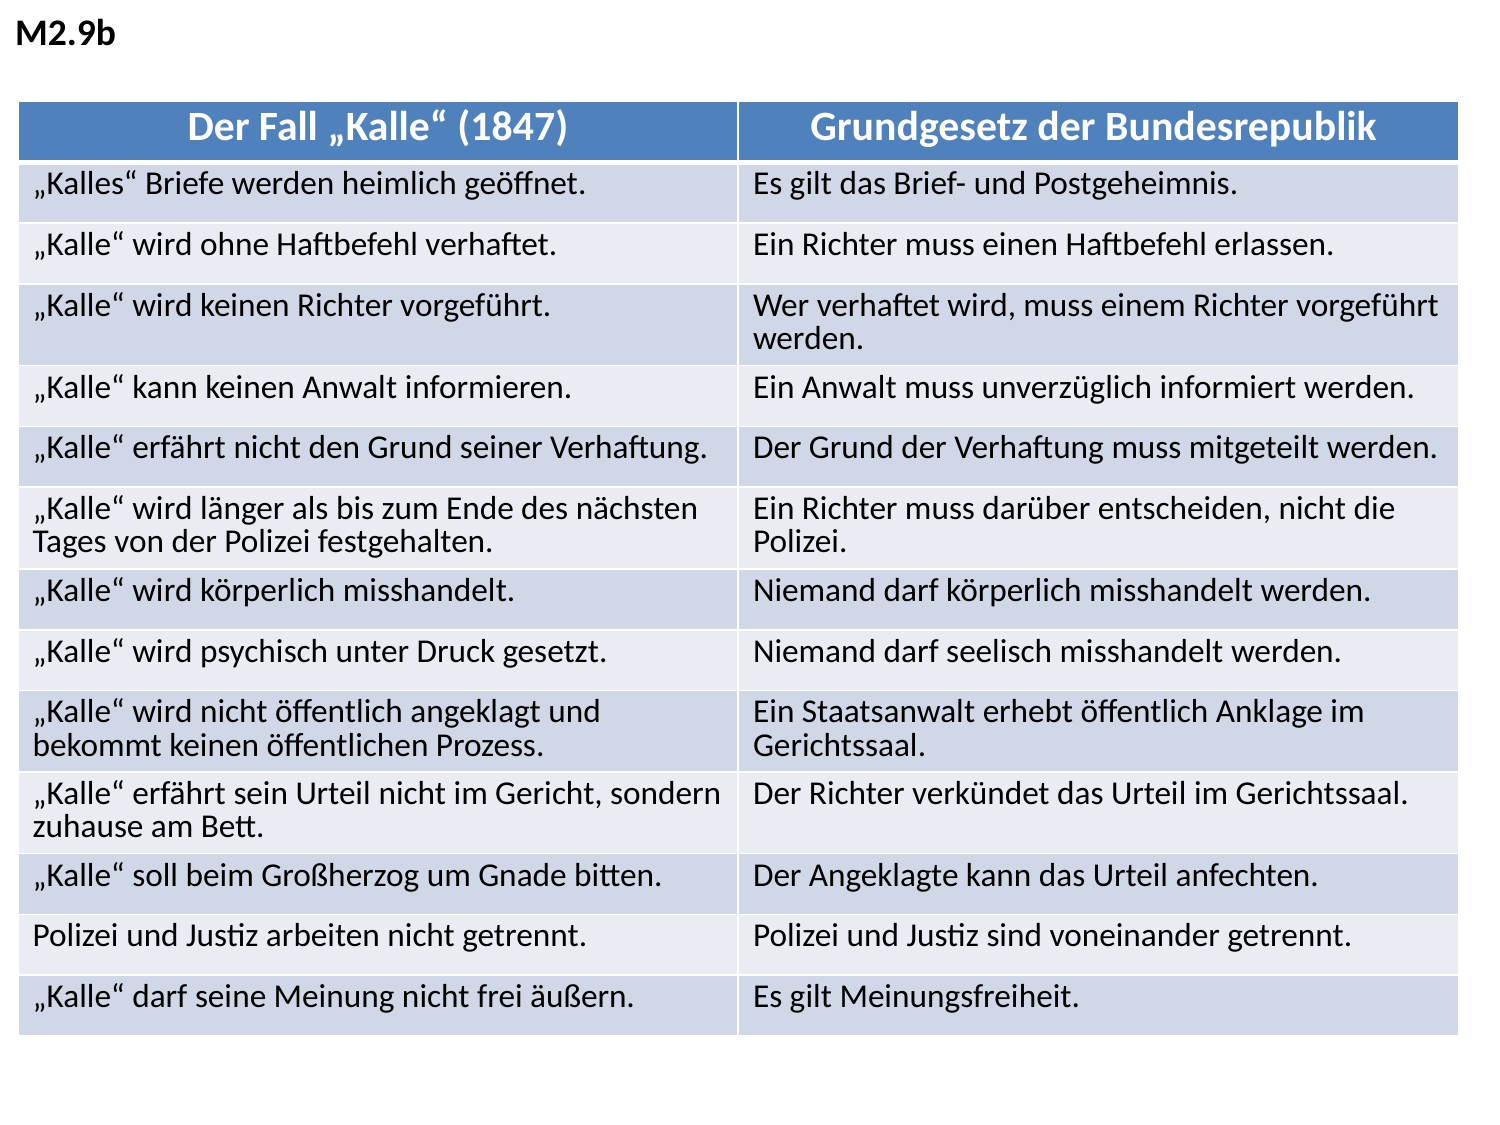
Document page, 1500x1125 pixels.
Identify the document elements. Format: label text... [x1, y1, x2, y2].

table_cell „Kalle“ wird länger als bis zum Ende des nächsten Tages von der Polizei festgehalten. [19, 488, 737, 568]
table_cell „Kalle“ kann keinen Anwalt informieren. [19, 366, 737, 426]
table_cell „Kalles“ Briefe werden heimlich geöffnet. [19, 165, 737, 222]
table_cell „Kalle“ wird nicht öffentlich angeklagt und bekommt keinen öffentlichen Prozess. [19, 691, 737, 771]
table_cell „Kalle“ wird psychisch unter Druck gesetzt. [19, 631, 737, 690]
table_cell „Kalle“ darf seine Meinung nicht frei äußern. [19, 976, 737, 1035]
table_cell Ein Staatsanwalt erhebt öffentlich Anklage im Gerichtssaal. [739, 691, 1458, 771]
table_cell „Kalle“ wird ohne Haftbefehl verhaftet. [19, 224, 737, 283]
table_cell Es gilt das Brief- und Postgeheimnis. [739, 165, 1458, 222]
table_cell Der Grund der Verhaftung muss mitgeteilt werden. [739, 427, 1458, 486]
table_cell Es gilt Meinungsfreiheit. [739, 976, 1458, 1035]
table_cell Ein Anwalt muss unverzüglich informiert werden. [739, 366, 1458, 426]
table_cell Niemand darf körperlich misshandelt werden. [739, 570, 1458, 629]
table_cell Der Angeklagte kann das Urteil anfechten. [739, 854, 1458, 914]
table_cell „Kalle“ wird keinen Richter vorgeführt. [19, 285, 737, 365]
table_header Grundgesetz der Bundesrepublik [739, 102, 1458, 160]
table_cell Polizei und Justiz sind voneinander getrennt. [739, 915, 1458, 974]
table_cell „Kalle“ erfährt sein Urteil nicht im Gericht, sondern zuhause am Bett. [19, 773, 737, 853]
text_box M2.9b [0, 0, 160, 61]
table_cell Wer verhaftet wird, muss einem Richter vorgeführt werden. [739, 285, 1458, 365]
table_cell Der Richter verkündet das Urteil im Gerichtssaal. [739, 773, 1458, 853]
table_cell „Kalle“ soll beim Großherzog um Gnade bitten. [19, 854, 737, 914]
table_cell „Kalle“ erfährt nicht den Grund seiner Verhaftung. [19, 427, 737, 486]
table_cell Polizei und Justiz arbeiten nicht getrennt. [19, 915, 737, 974]
table_cell Ein Richter muss darüber entscheiden, nicht die Polizei. [739, 488, 1458, 568]
table_header Der Fall „Kalle“ (1847) [19, 102, 737, 160]
table_cell Ein Richter muss einen Haftbefehl erlassen. [739, 224, 1458, 283]
table_cell Niemand darf seelisch misshandelt werden. [739, 631, 1458, 690]
table_cell „Kalle“ wird körperlich misshandelt. [19, 570, 737, 629]
